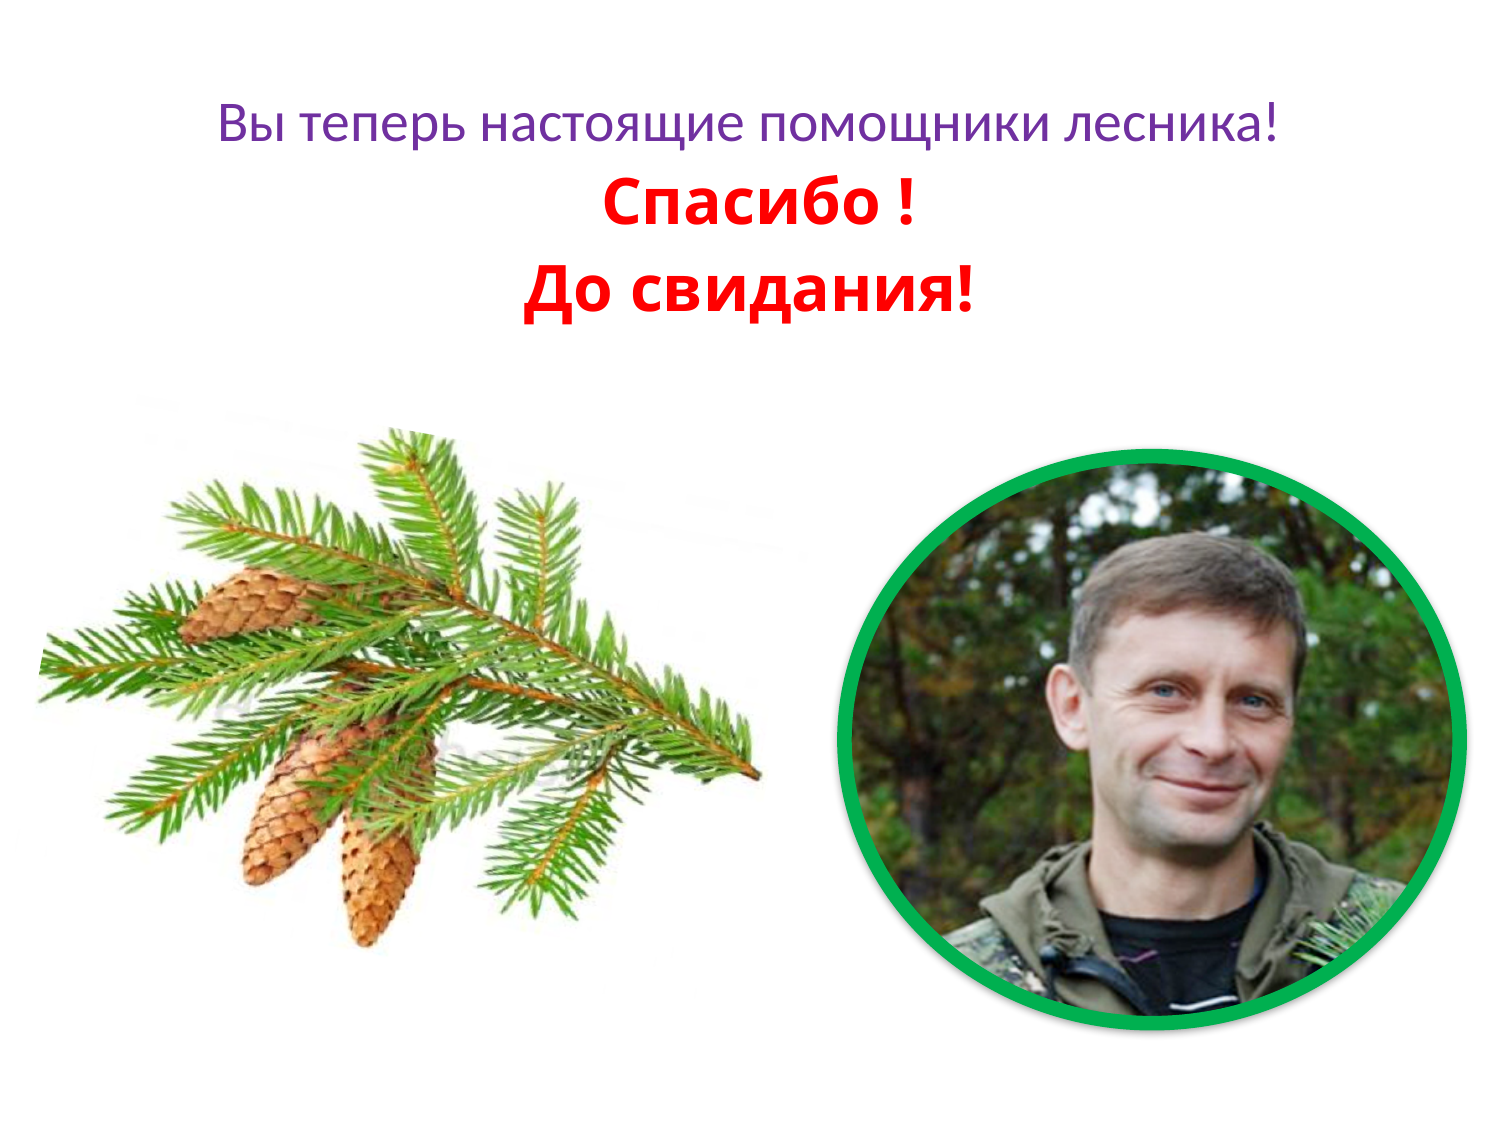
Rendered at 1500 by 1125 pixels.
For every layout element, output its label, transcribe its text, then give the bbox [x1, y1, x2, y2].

picture [844, 455, 1460, 1024]
title Вы теперь настоящие помощники лесника! Спасибо ! До свидания! [41, 30, 1459, 339]
picture [0, 373, 817, 1021]
